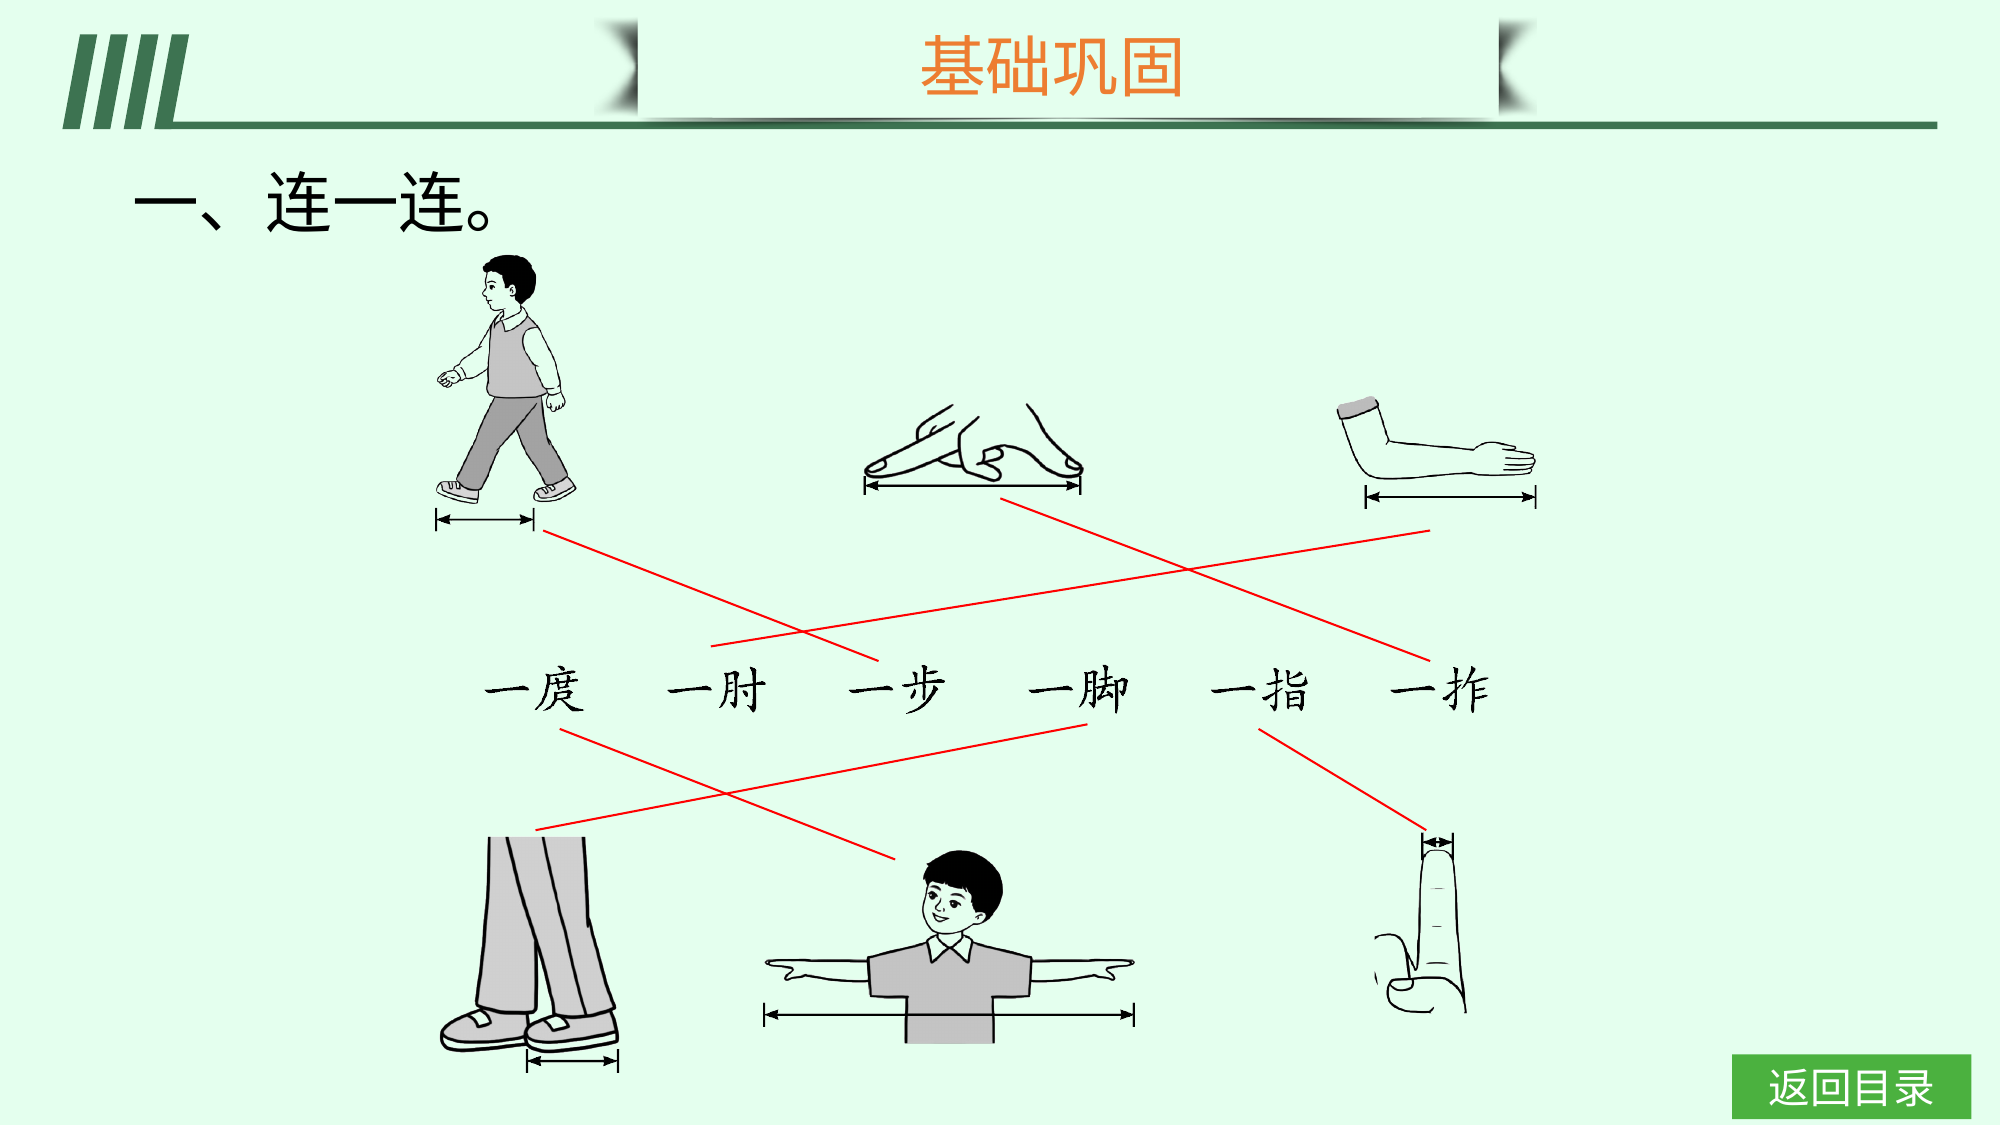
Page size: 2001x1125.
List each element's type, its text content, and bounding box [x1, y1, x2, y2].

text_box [594, 16, 1537, 127]
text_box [535, 724, 1088, 831]
text_box 一、连一连。 [117, 137, 563, 249]
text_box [1000, 498, 1431, 530]
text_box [543, 530, 879, 662]
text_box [710, 530, 1431, 647]
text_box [62, 34, 1938, 130]
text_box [1258, 728, 1427, 831]
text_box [1000, 647, 1431, 662]
picture [421, 249, 1537, 1073]
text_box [559, 831, 896, 860]
